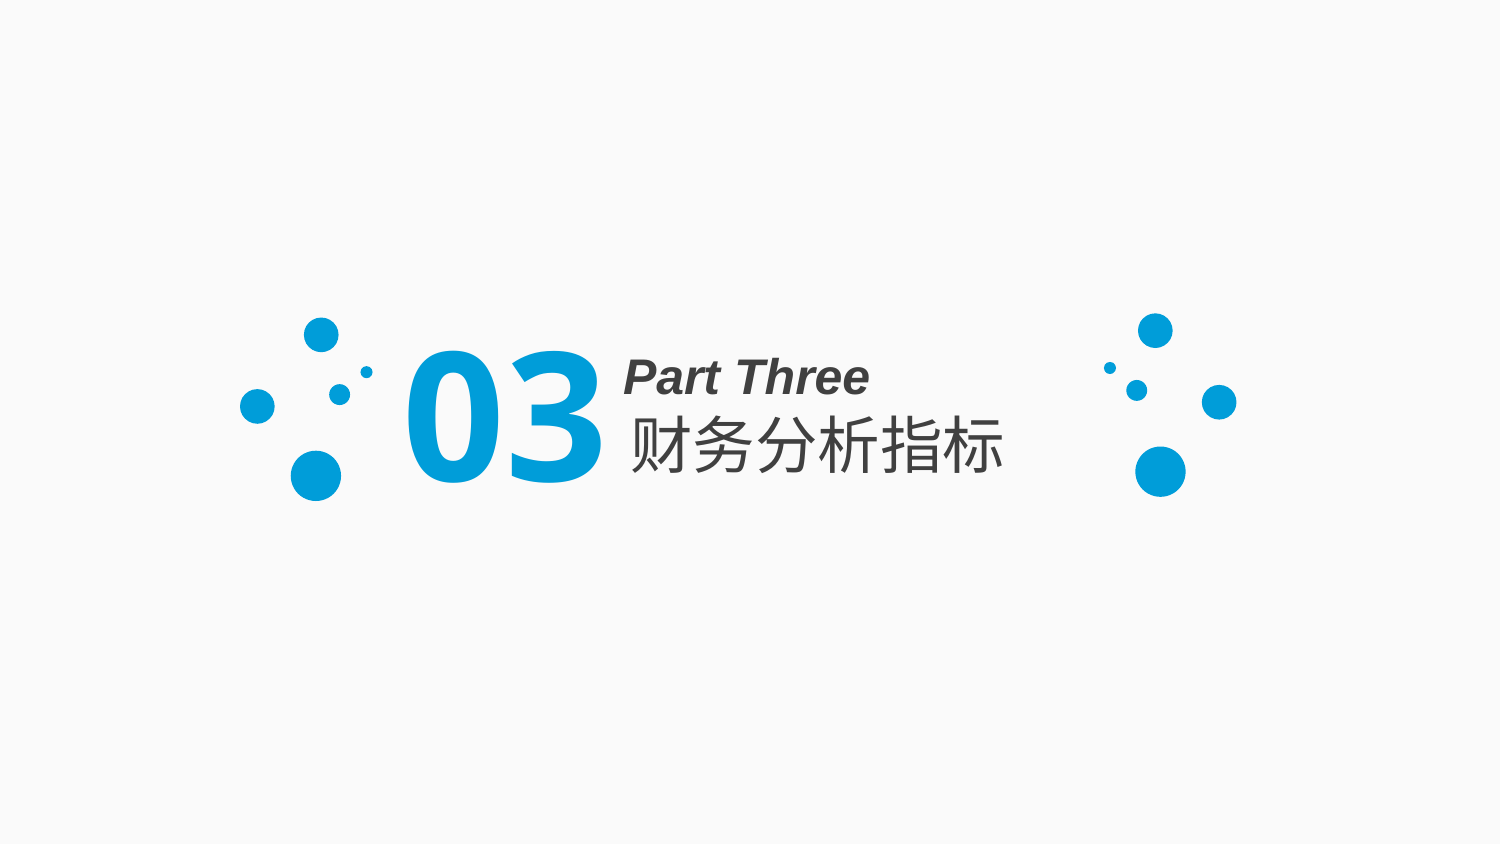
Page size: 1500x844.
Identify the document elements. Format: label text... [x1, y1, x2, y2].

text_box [1103, 313, 1237, 497]
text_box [239, 317, 373, 501]
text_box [608, 337, 1094, 490]
text_box 03 [402, 301, 608, 518]
